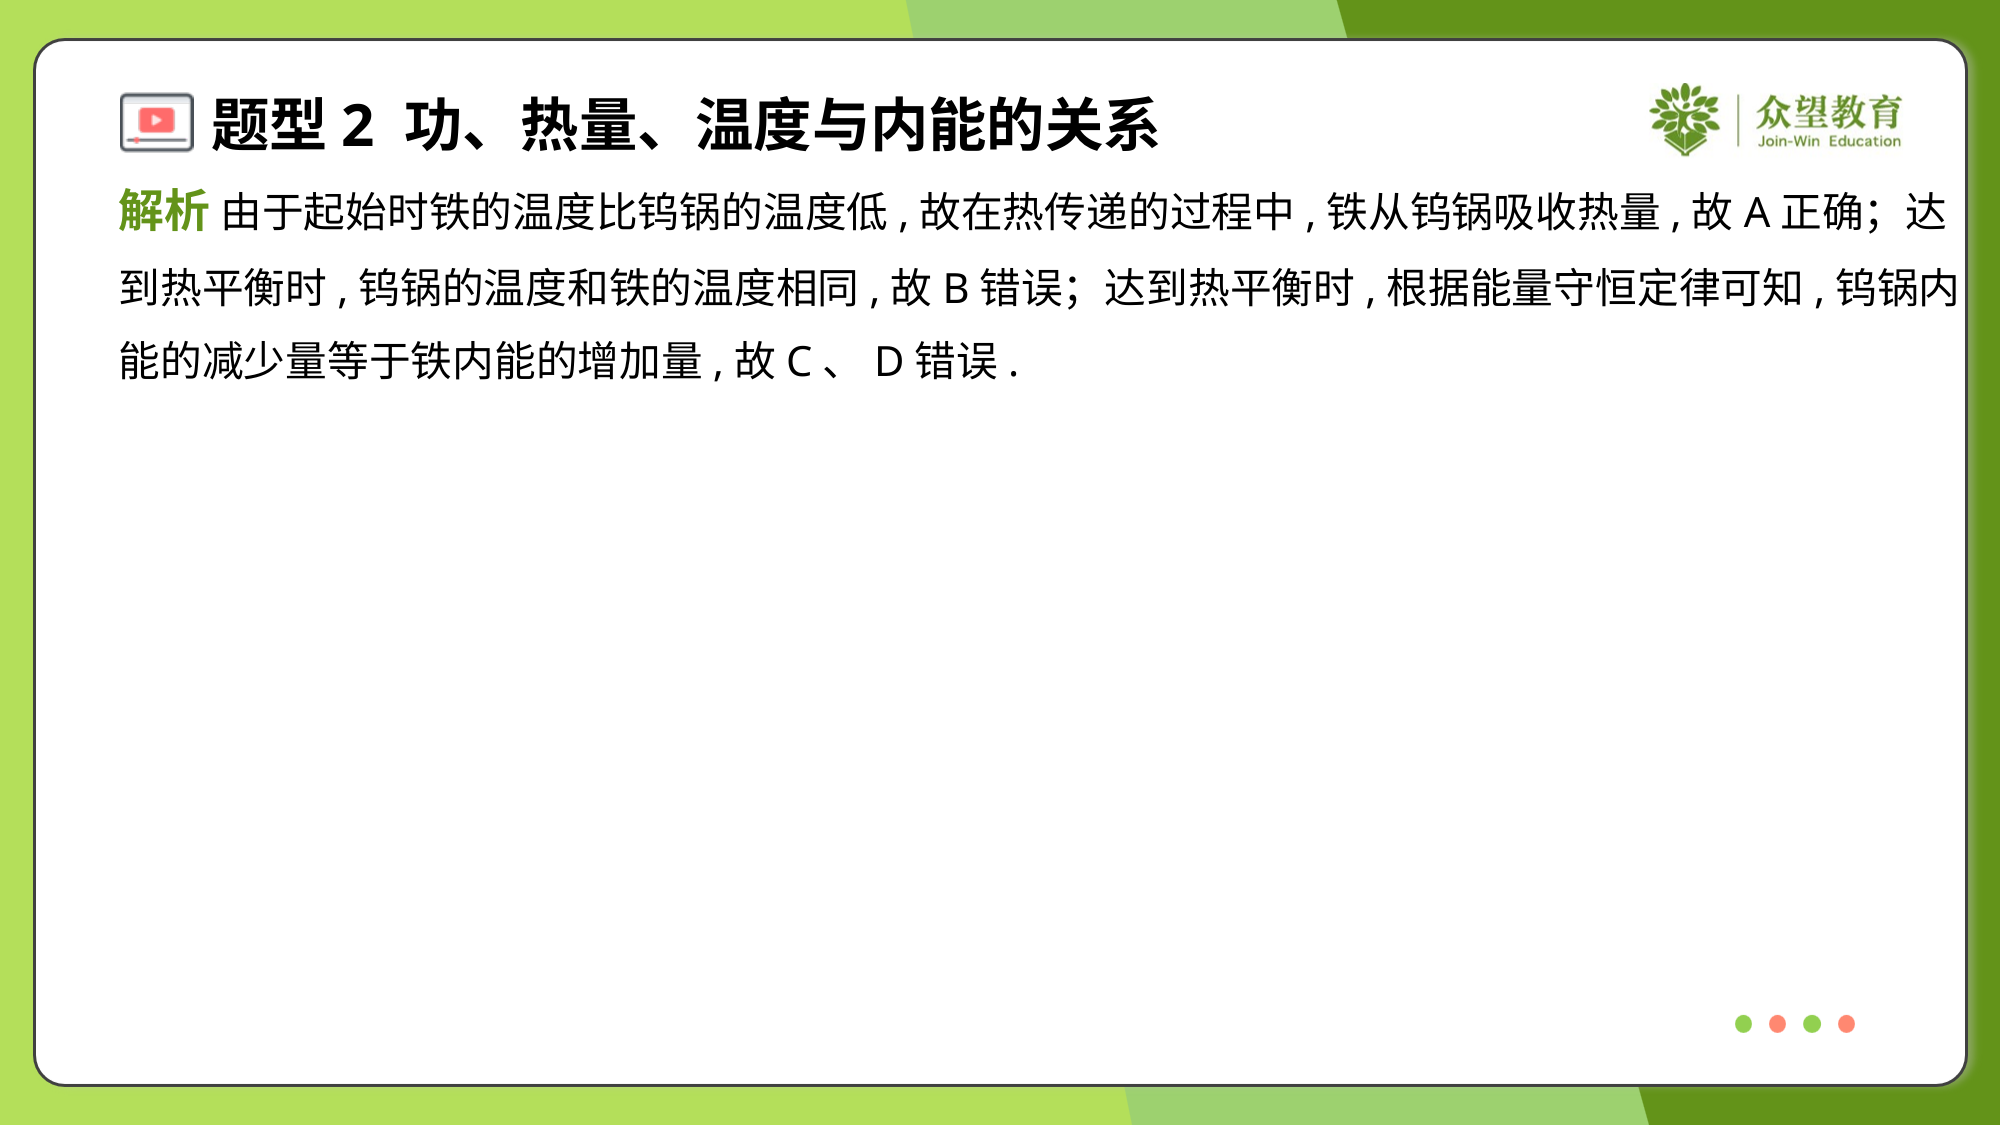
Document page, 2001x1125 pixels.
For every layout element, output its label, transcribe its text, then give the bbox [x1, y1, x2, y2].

text_box 解析 由于起始时铁的温度比钨锅的温度低,故在热传递的过程中,铁从钨锅吸收热量,故A正确；达 到热平衡时,钨锅的温度和铁的温度相同,故B错误；达到热平衡时,根据能量守恒定律可知,钨锅内 能的减少量等于铁内能的增加量,故C、D错误. [118, 159, 1883, 377]
picture [0, 0, 2000, 1125]
